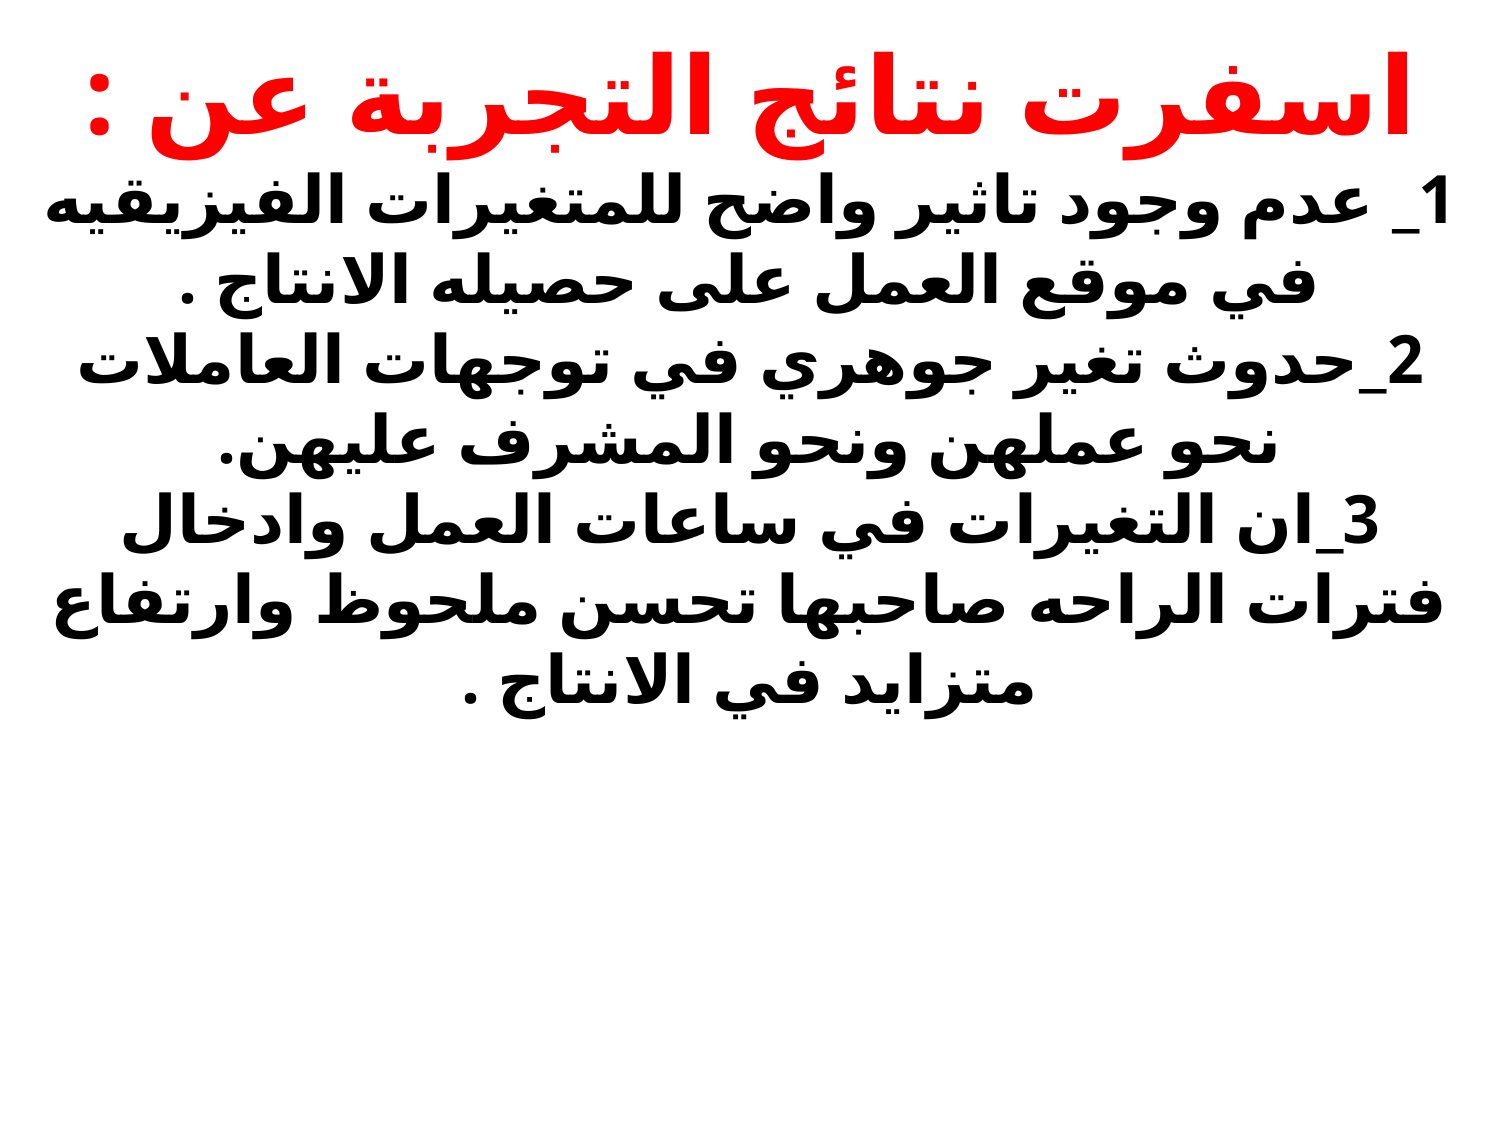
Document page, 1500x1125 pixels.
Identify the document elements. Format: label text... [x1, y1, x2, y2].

subtitle اسفرت نتائج التجربة عن : 1_ عدم وجود تاثير واضح للمتغيرات الفيزيقيه في موقع العمل على حصيله الانتاج . 2_حدوث تغير جوهري في توجهات العاملات نحو عملهن ونحو المشرف عليهن. 3_ان التغيرات في ساعات العمل وادخال فترات الراحه صاحبها تحسن ملحوظ وارتفاع متزايد في الانتاج . [0, 19, 1500, 1125]
